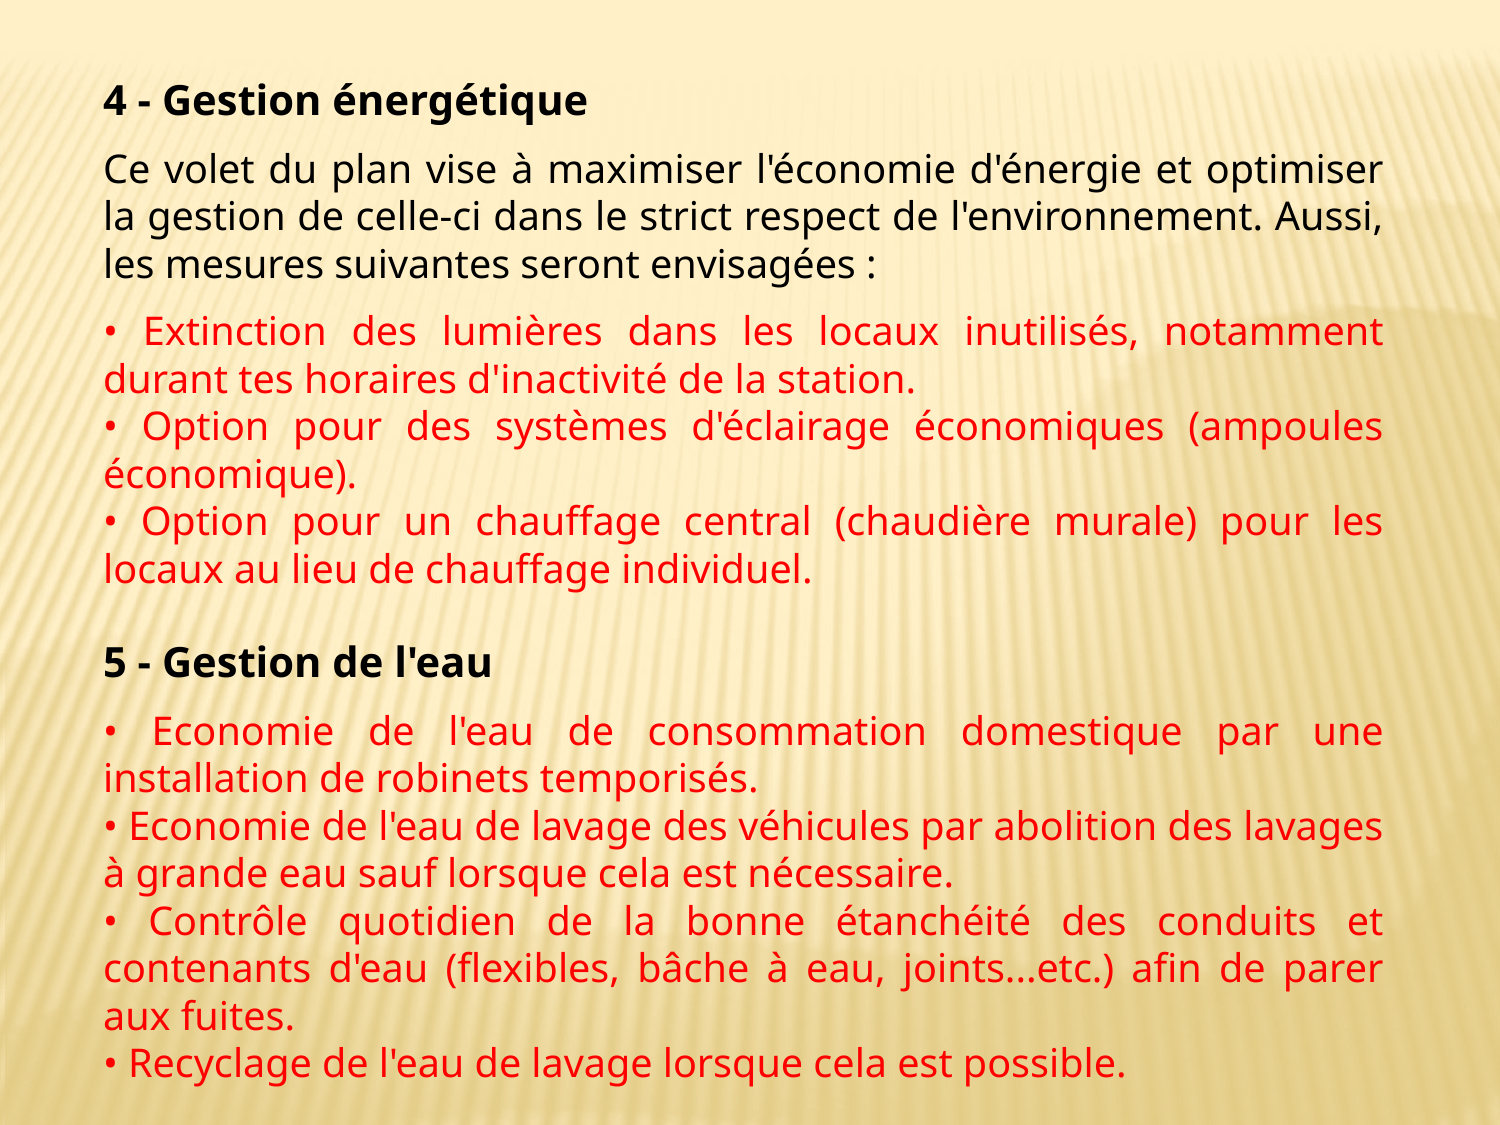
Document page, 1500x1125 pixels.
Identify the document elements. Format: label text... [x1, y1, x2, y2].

text_box 4 - Gestion énergétique Ce volet du plan vise à maximiser l'économie d'énergie et optimiser la gestion de celle-ci dans le strict respect de l'environnement. Aussi, les mesures suivantes seront envisagées : • Extinction des lumières dans les locaux inutilisés, notamment durant tes horaires d'inactivité de la station. • Option pour des systèmes d'éclairage économiques (ampoules économique). • Option pour un chauffage central (chaudière murale) pour les locaux au lieu de chauffage individuel. 5 - Gestion de l'eau • Economie de l'eau de consommation domestique par une installation de robinets temporisés. • Economie de l'eau de lavage des véhicules par abolition des lavages à grande eau sauf lorsque cela est nécessaire. • Contrôle quotidien de la bonne étanchéité des conduits et contenants d'eau (flexibles, bâche à eau, joints...etc.) afin de parer aux fuites. • Recyclage de l'eau de lavage lorsque cela est possible. [88, 66, 1400, 1094]
